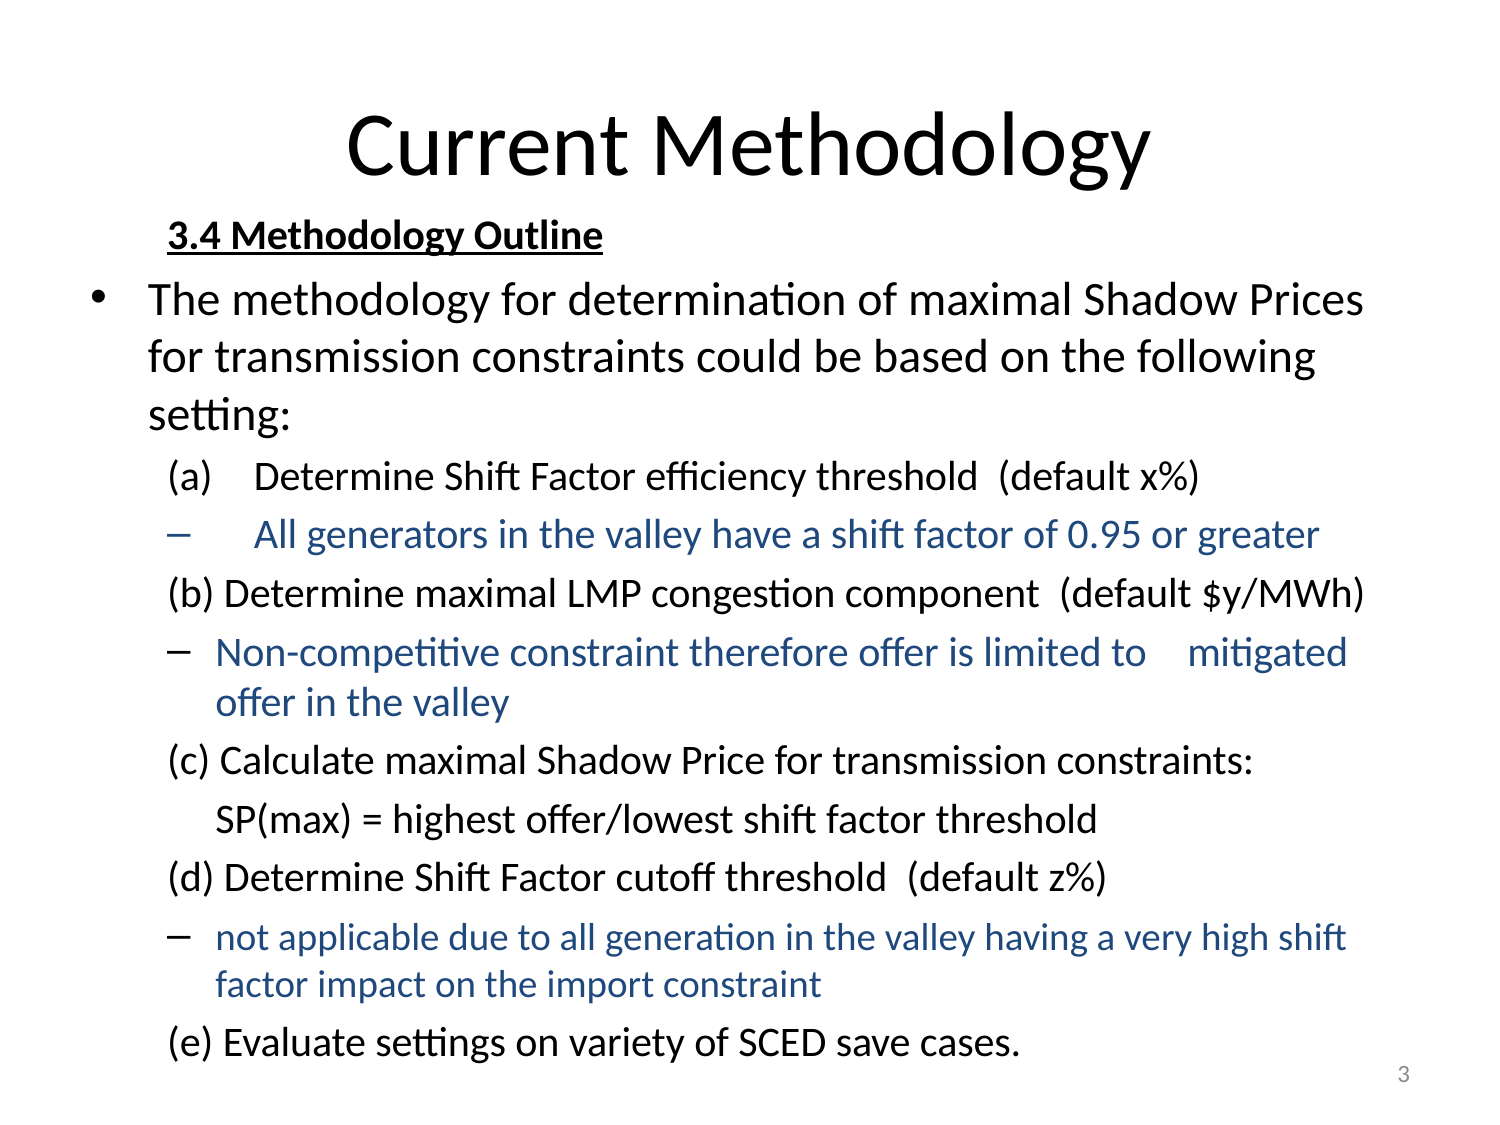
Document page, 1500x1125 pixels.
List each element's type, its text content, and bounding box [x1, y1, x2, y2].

title Current Methodology [75, 45, 1425, 200]
slide_number 3 [1074, 1042, 1425, 1103]
list 3.4 Methodology Outline The methodology for determination of maximal Shadow Prices for transmission constraints could be based on the following setting: Determine Shift Factor efficiency threshold (default x%) All generators in the valley have a shift factor of 0.95 or greater (b) Determine maximal LMP congestion component (default $y/MWh) Non-competitive constraint therefore offer is limited to mitigated offer in the valley (c) Calculate maximal Shadow Price for transmission constraints: SP(max) = highest offer/lowest shift factor threshold (d) Determine Shift Factor cutoff threshold (default z%) not applicable due to all generation in the valley having a very high shift factor impact on the import constraint (e) Evaluate settings on variety of SCED save cases. [75, 200, 1425, 1075]
